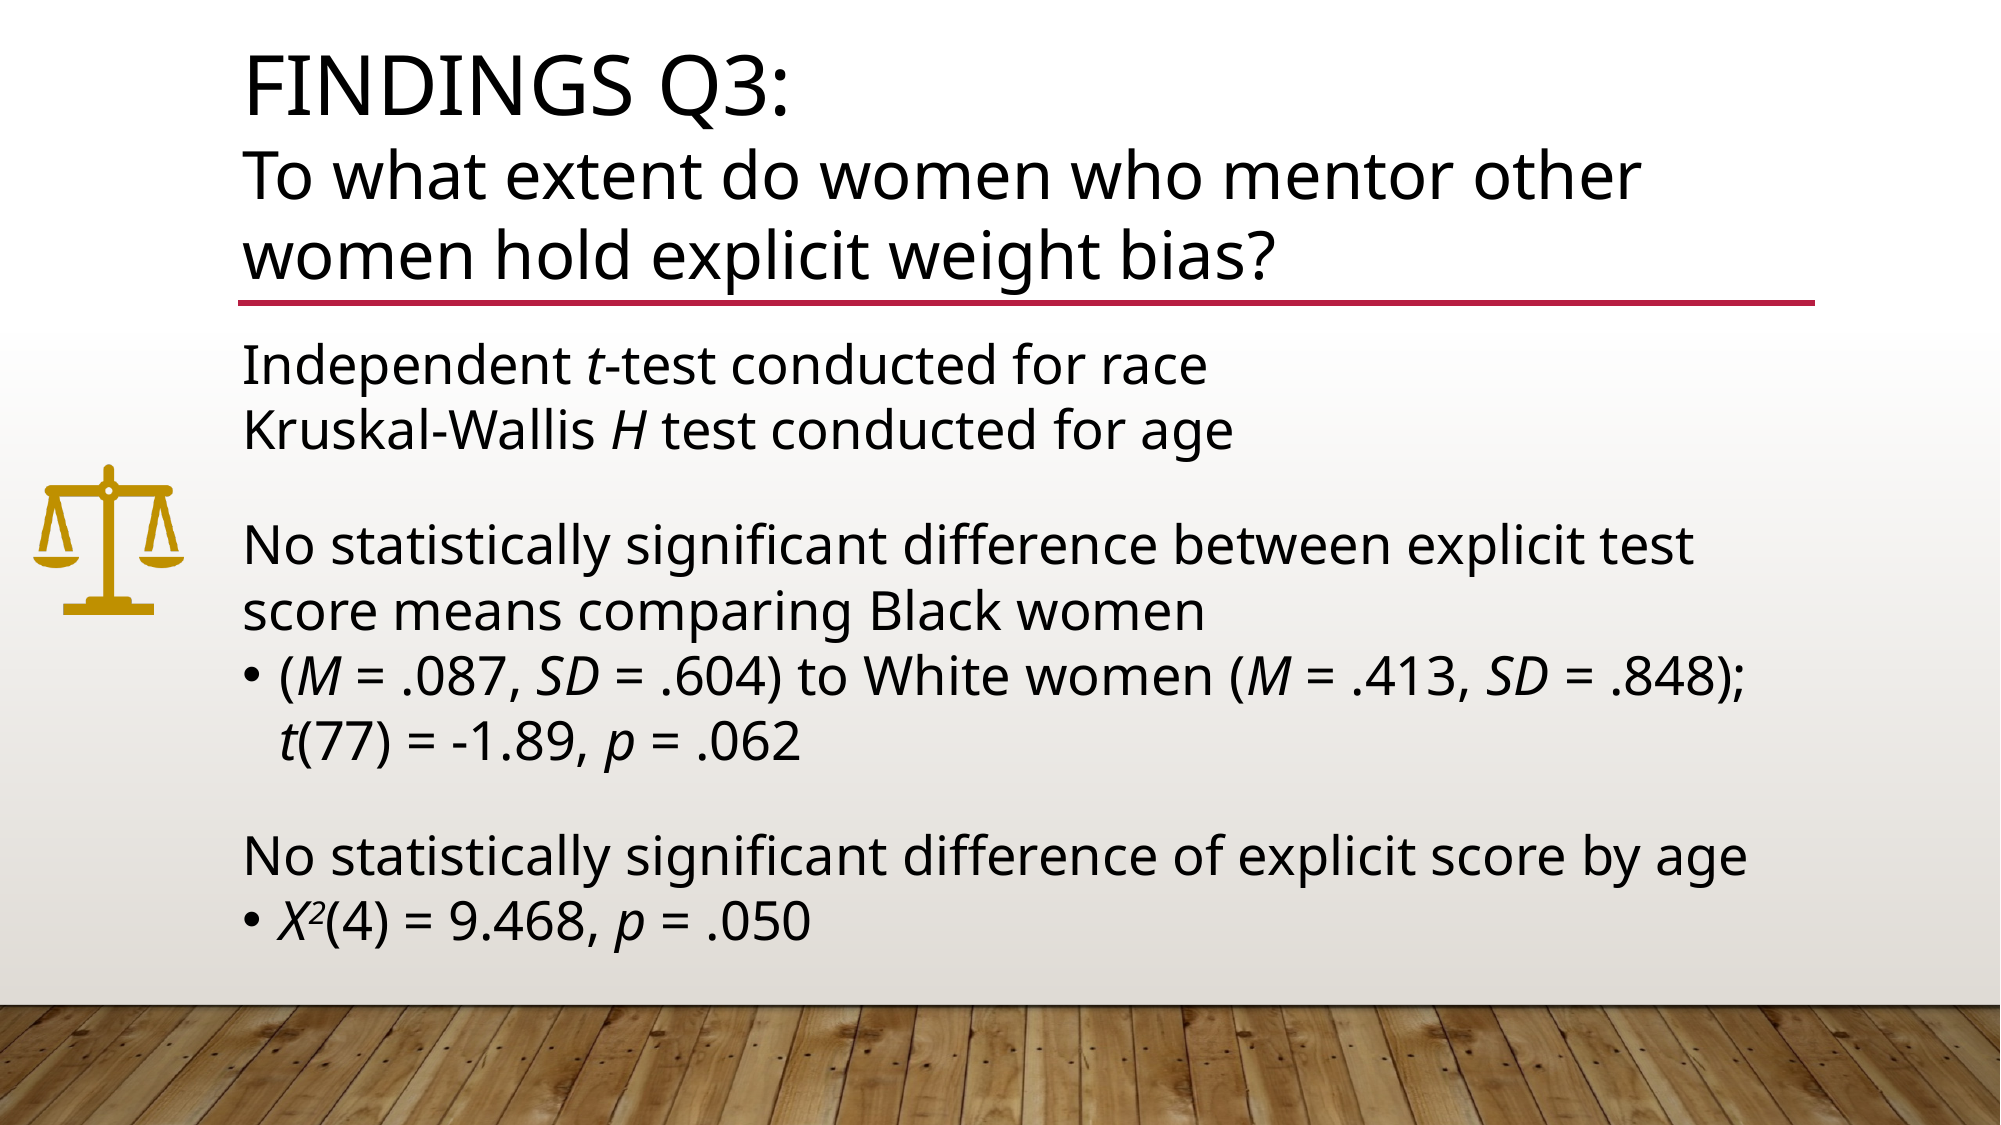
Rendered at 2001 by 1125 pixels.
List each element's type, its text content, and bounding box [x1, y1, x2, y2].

title Findings Q3: To what extent do women who mentor other women hold explicit weight bias? [227, 0, 1807, 343]
picture [0, 1005, 2000, 1125]
picture [18, 449, 199, 630]
list Independent t-test conducted for race Kruskal-Wallis H test conducted for age No statistically significant difference between explicit test score means comparing Black women (M = .087, SD = .604) to White women (M = .413, SD = .848); t(77) = -1.89, p = .062 No statistically significant difference of explicit score by age X2(4) = 9.468, p = .050 [227, 343, 1807, 996]
